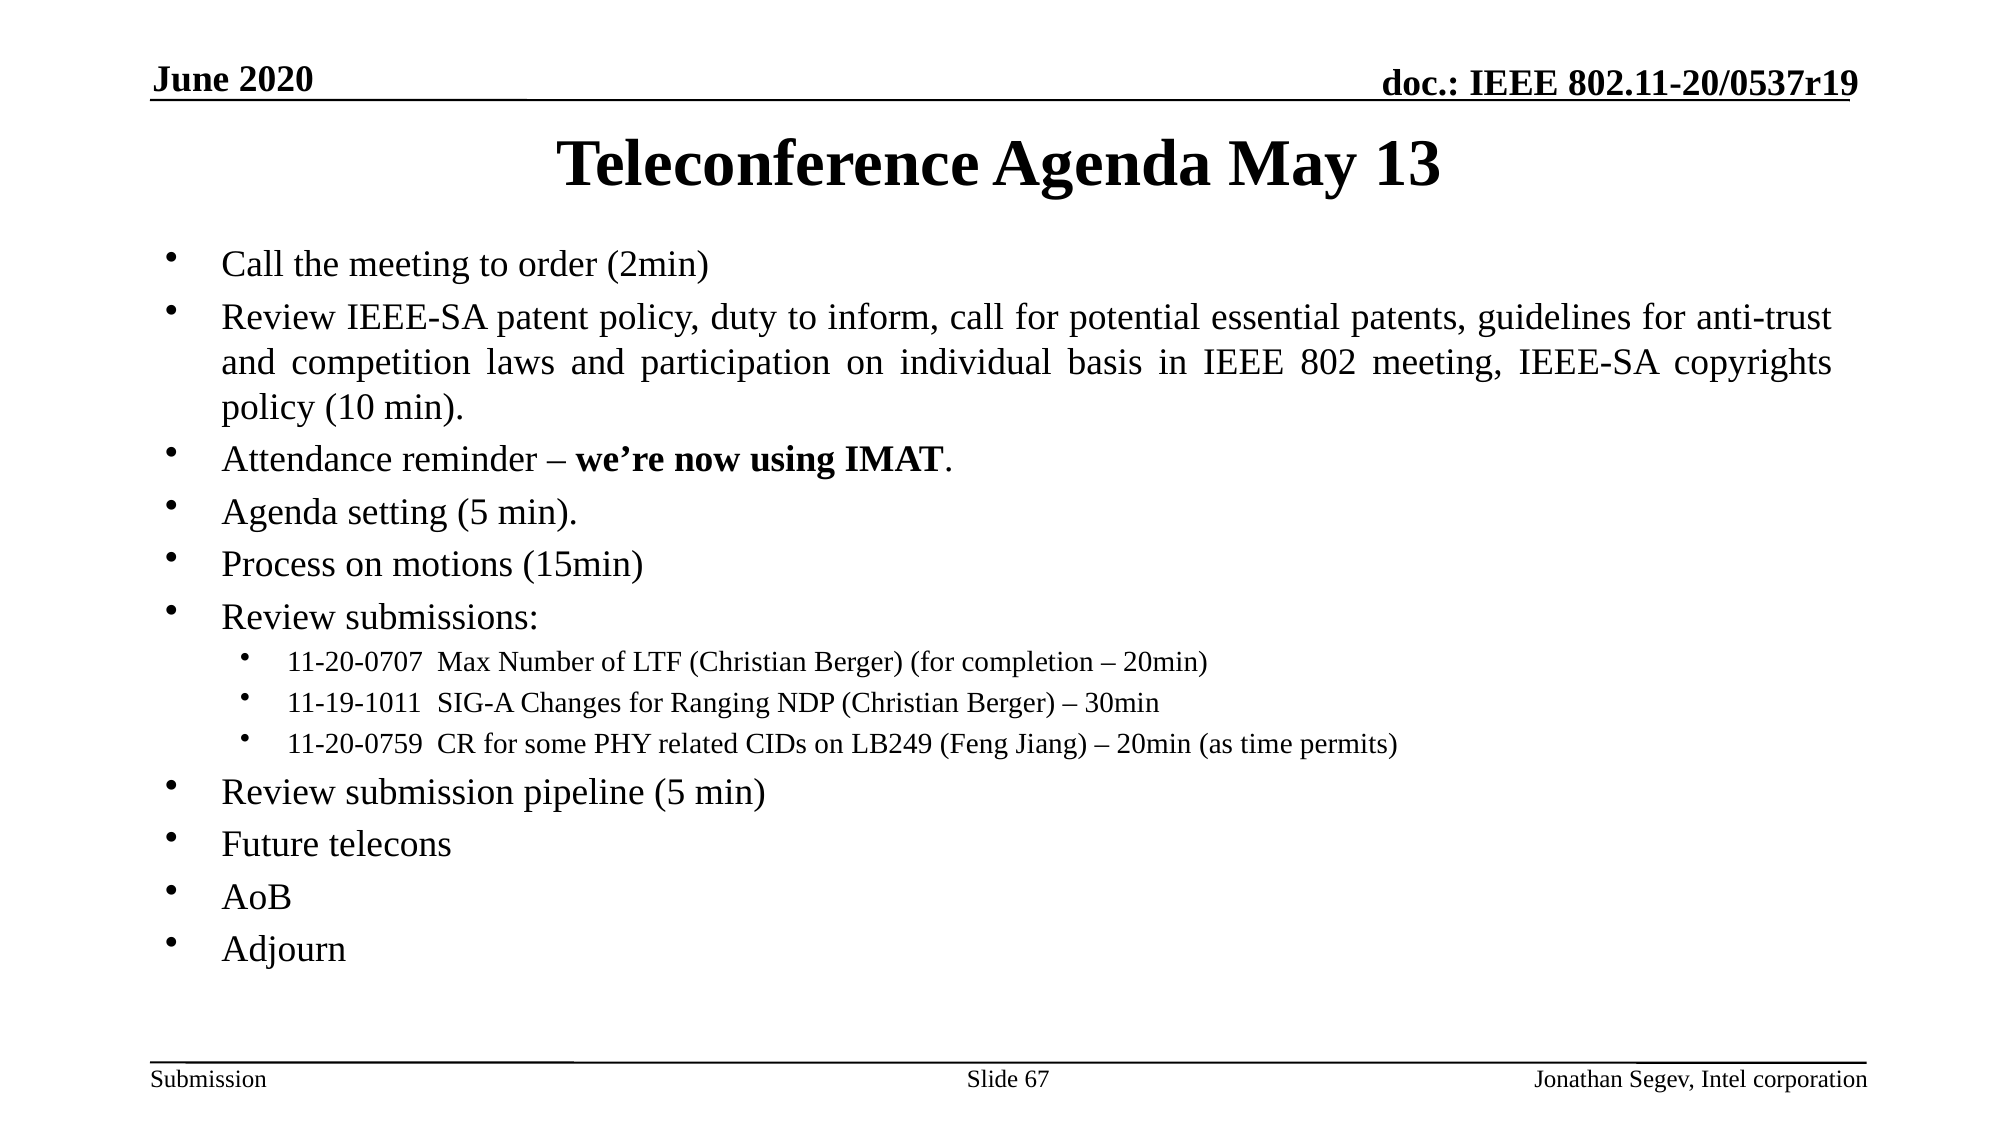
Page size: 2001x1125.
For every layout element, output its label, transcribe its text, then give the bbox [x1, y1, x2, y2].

list Call the meeting to order (2min) Review IEEE-SA patent policy, duty to inform, call for potential essential patents, guidelines for anti-trust and competition laws and participation on individual basis in IEEE 802 meeting, IEEE-SA copyrights policy (10 min). Attendance reminder – we’re now using IMAT. Agenda setting (5 min). Process on motions (15min) Review submissions: 11-20-0707 Max Number of LTF (Christian Berger) (for completion – 20min) 11-19-1011 SIG-A Changes for Ranging NDP (Christian Berger) – 30min 11-20-0759 CR for some PHY related CIDs on LB249 (Feng Jiang) – 20min (as time permits) Review submission pipeline (5 min) Future telecons AoB Adjourn [149, 231, 1850, 1000]
title Teleconference Agenda May 13 [149, 112, 1850, 205]
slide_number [152, 54, 563, 100]
slide_number Slide 67 [950, 1061, 1067, 1123]
footer Jonathan Segev, Intel corporation [1171, 1061, 1869, 1093]
